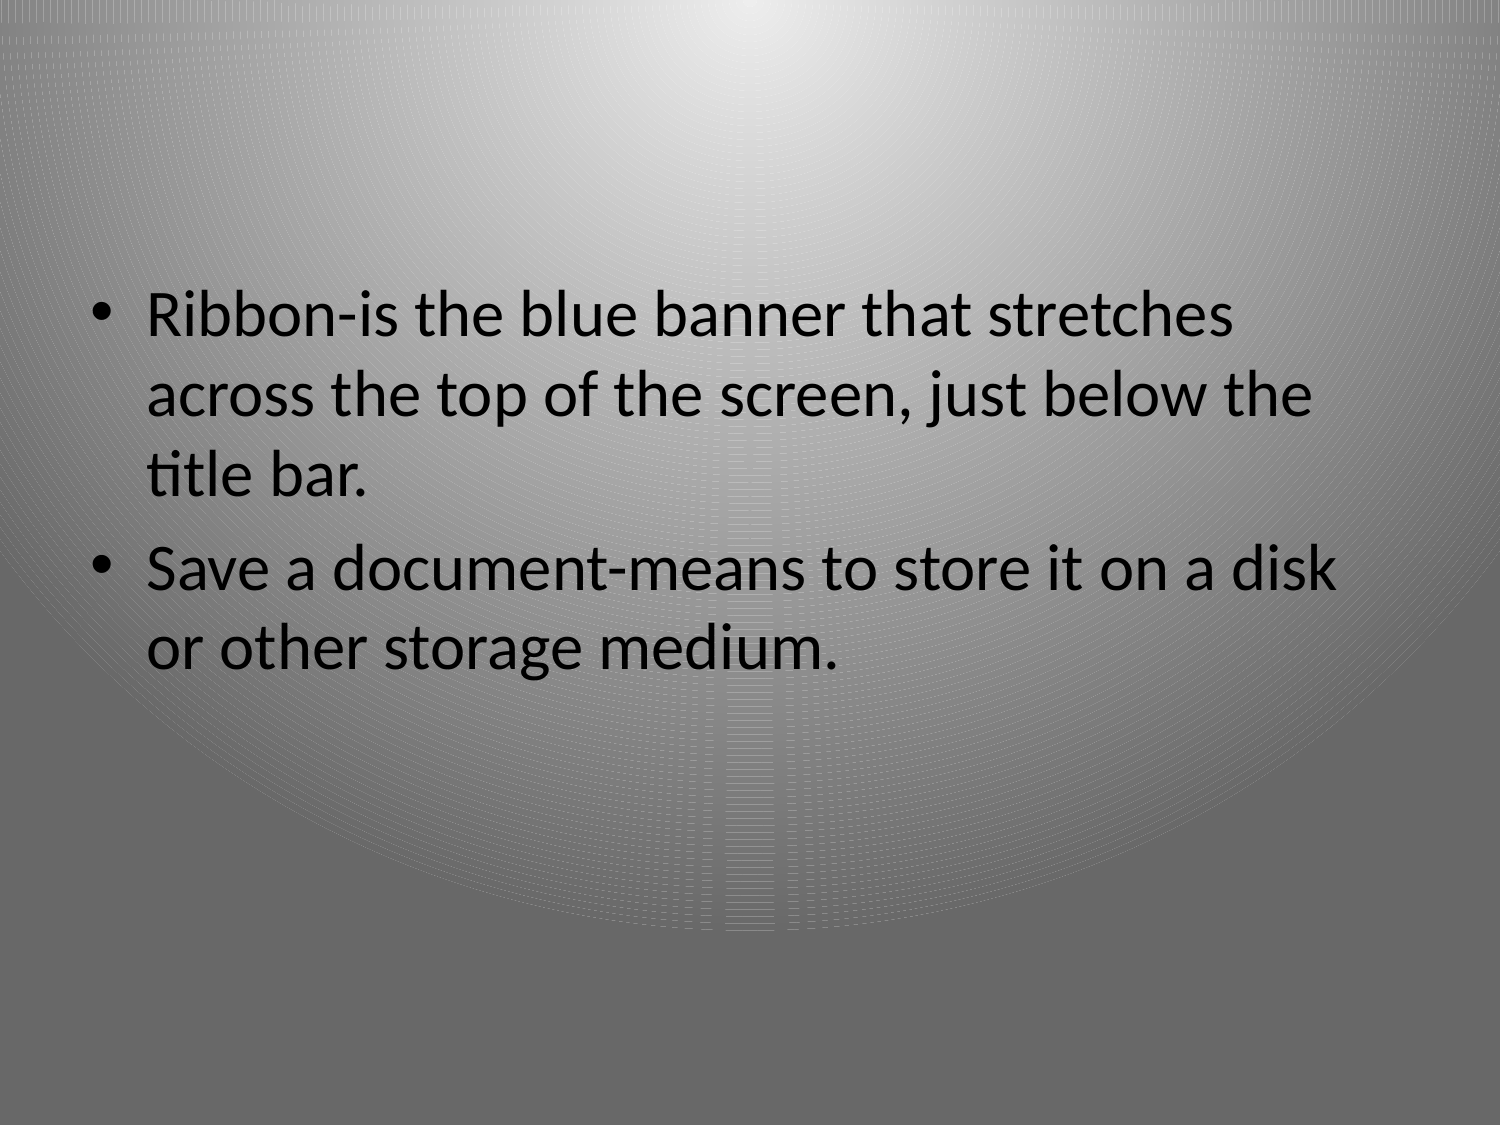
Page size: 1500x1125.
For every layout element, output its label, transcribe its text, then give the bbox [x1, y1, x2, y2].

list Ribbon-is the blue banner that stretches across the top of the screen, just below the title bar. Save a document-means to store it on a disk or other storage medium. [75, 262, 1425, 1005]
